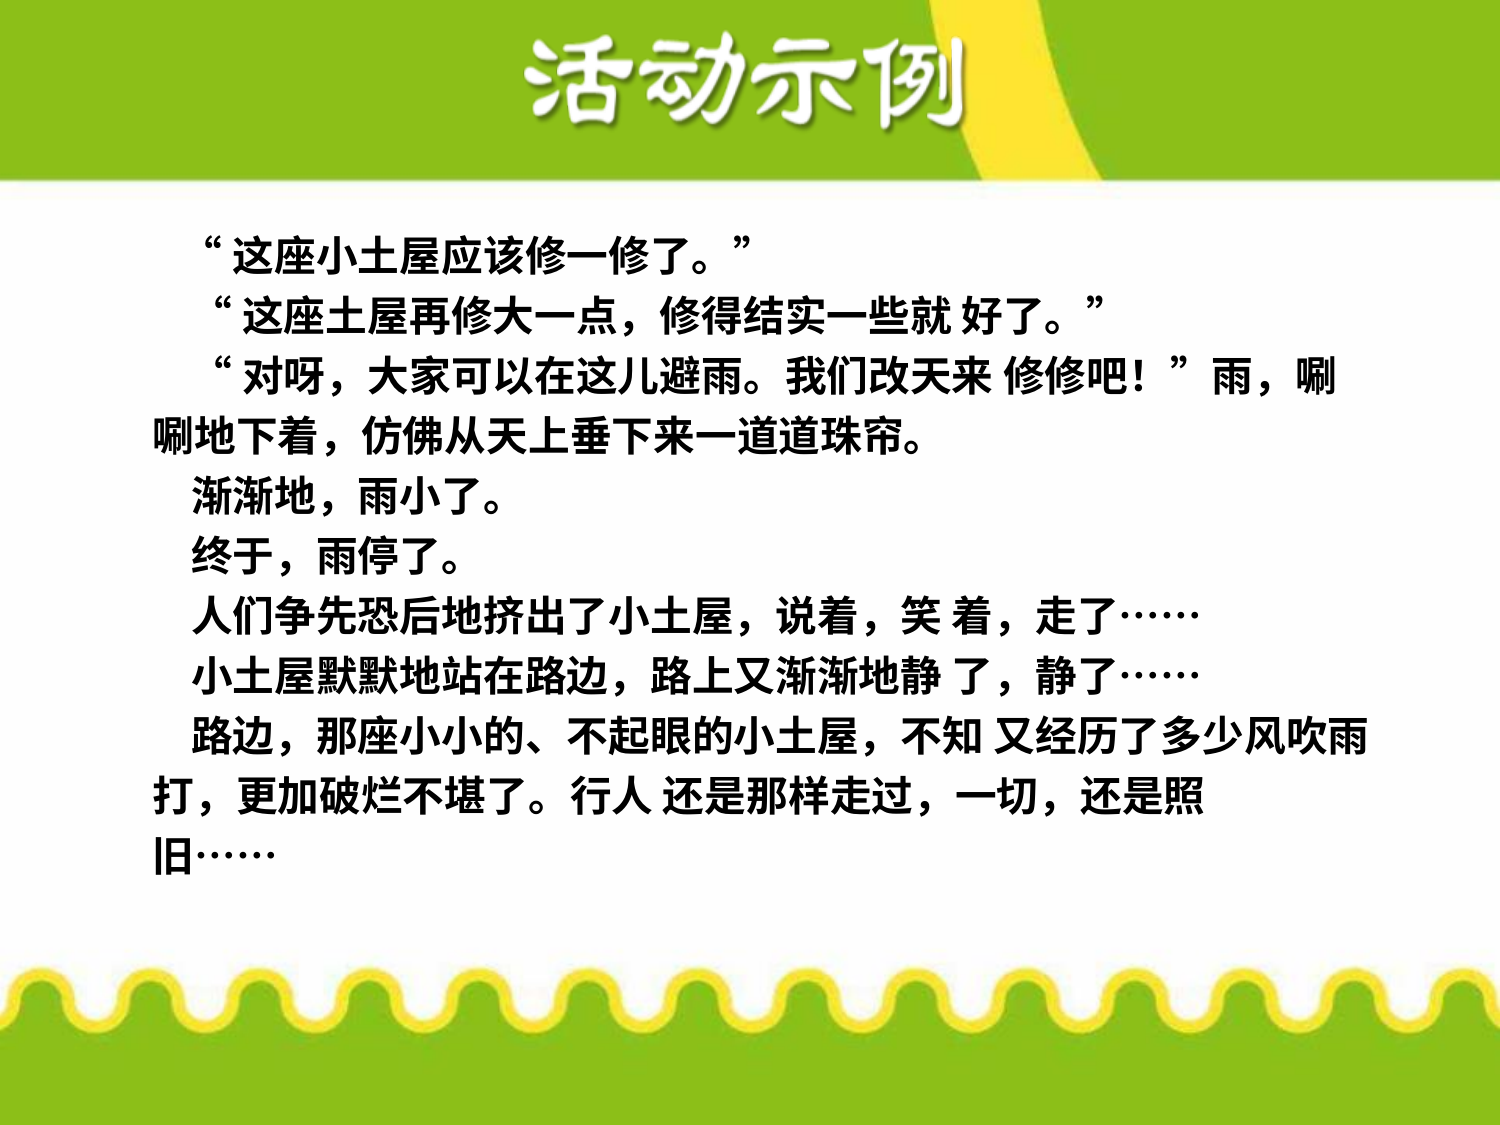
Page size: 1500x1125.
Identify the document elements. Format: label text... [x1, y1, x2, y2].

picture [0, 0, 1500, 1125]
text_box “这座小土屋应该修一修了。” “这座土屋再修大一点，修得结实一些就 好了。” “对呀，大家可以在这儿避雨。我们改天来 修修吧！”雨，唰唰地下着，仿佛从天上垂下来一道道珠帘。 渐渐地，雨小了。 终于，雨停了。 人们争先恐后地挤出了小土屋，说着，笑 着，走了…… 小土屋默默地站在路边，路上又渐渐地静 了，静了…… 路边，那座小小的、不起眼的小土屋，不知 又经历了多少风吹雨打，更加破烂不堪了。行人 还是那样走过，一切，还是照 旧…… [137, 212, 1385, 888]
